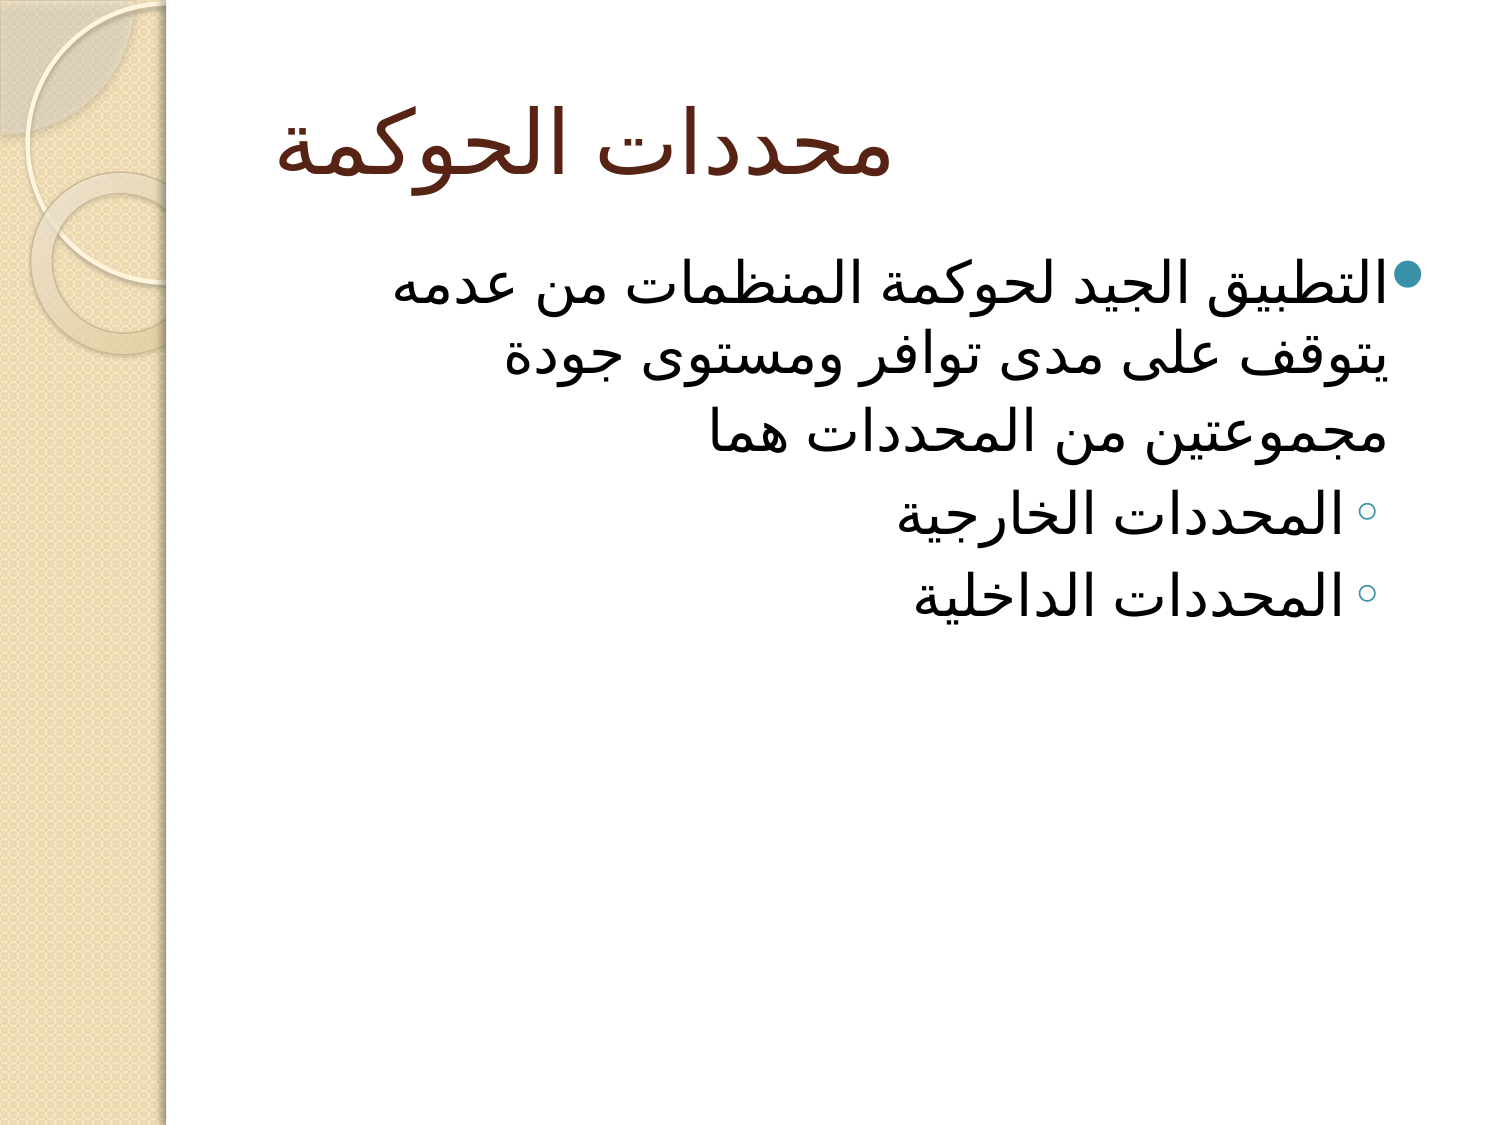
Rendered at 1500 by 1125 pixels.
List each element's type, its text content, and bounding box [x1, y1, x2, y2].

title محددات الحوكمة [235, 45, 1466, 233]
list التطبيق الجيد لحوكمة المنظمات من عدمه يتوقف على مدى توافر ومستوى جودة مجموعتين من المحددات هما المحددات الخارجية المحددات الداخلية [235, 237, 1466, 1025]
